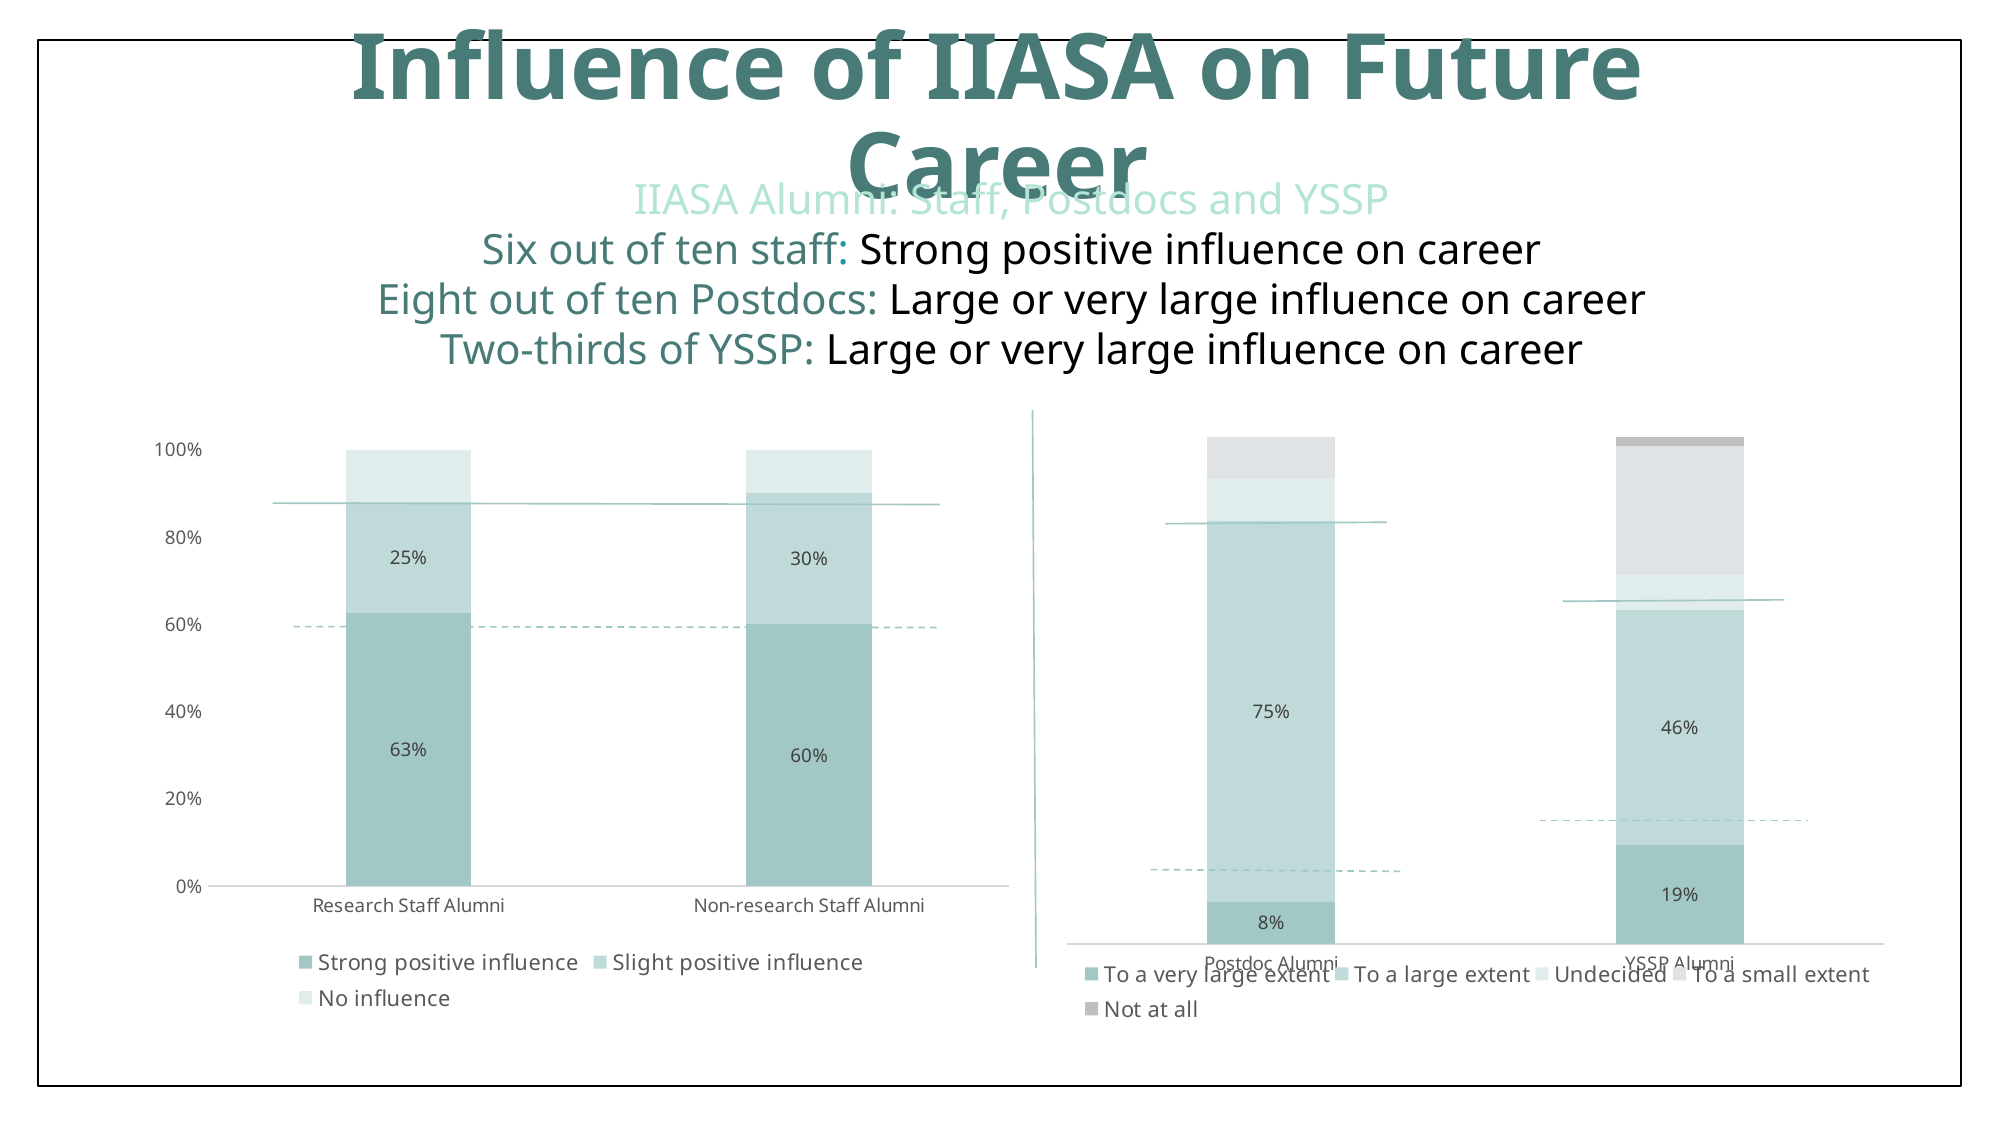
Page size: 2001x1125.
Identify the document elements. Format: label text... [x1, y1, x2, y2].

chart [135, 424, 1028, 1019]
chart [1049, 424, 1902, 1042]
title Influence of IIASA on Future Career [187, 50, 1808, 165]
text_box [1164, 521, 1387, 525]
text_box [1032, 409, 1037, 969]
text_box IIASA Alumni: Staff, Postdocs and YSSP Six out of ten staff: Strong positive influence on career Eight out of ten Postdocs: Large or very large influence on career Two-thirds of YSSP: Large or very large influence on career [45, 165, 1978, 481]
